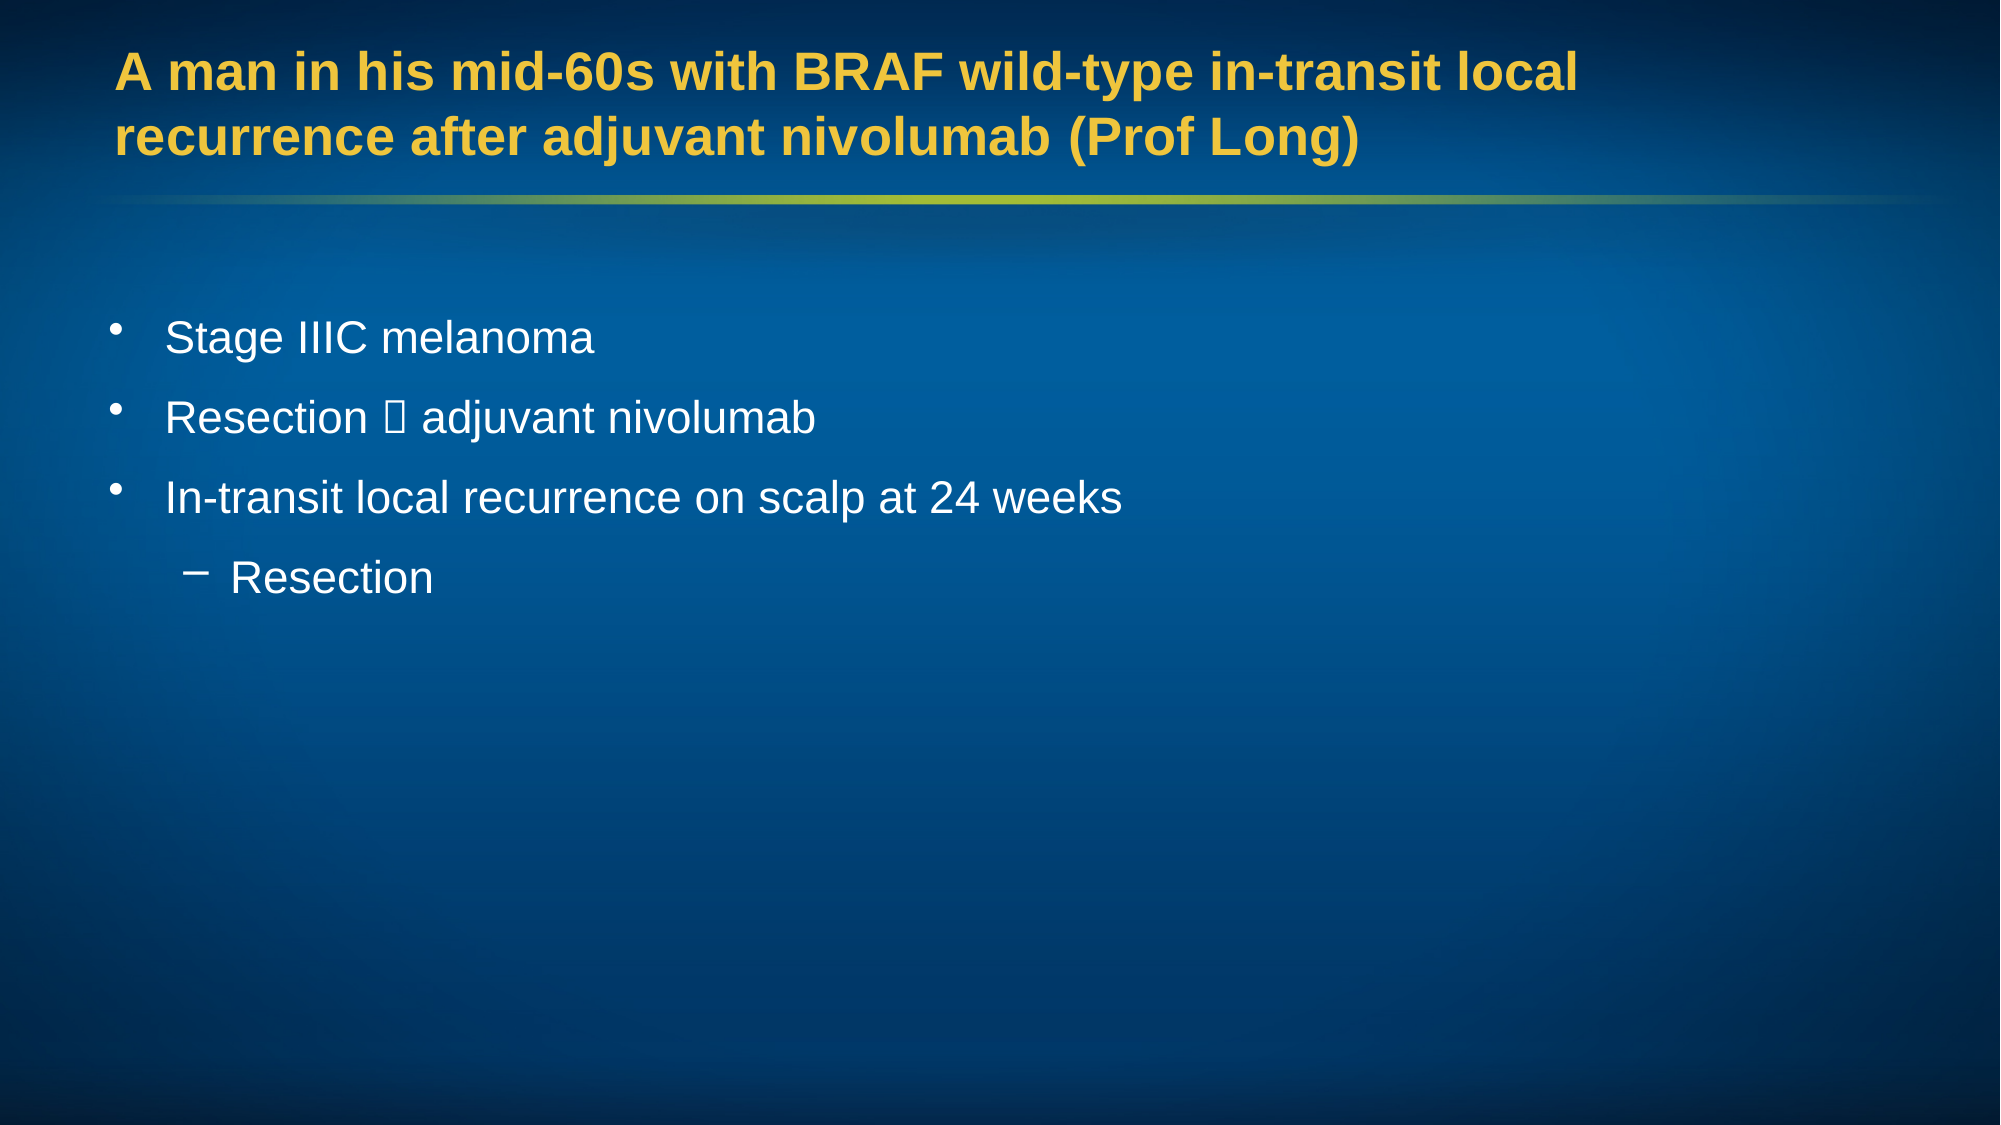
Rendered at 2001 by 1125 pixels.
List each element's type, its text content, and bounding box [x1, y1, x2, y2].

title A man in his mid-60s with BRAF wild-type in-transit local recurrence after adjuvant nivolumab (Prof Long) [99, 0, 1882, 188]
picture [0, 0, 2000, 1125]
text_box Stage IIIC melanoma Resection  adjuvant nivolumab In-transit local recurrence on scalp at 24 weeks Resection [93, 299, 1875, 838]
